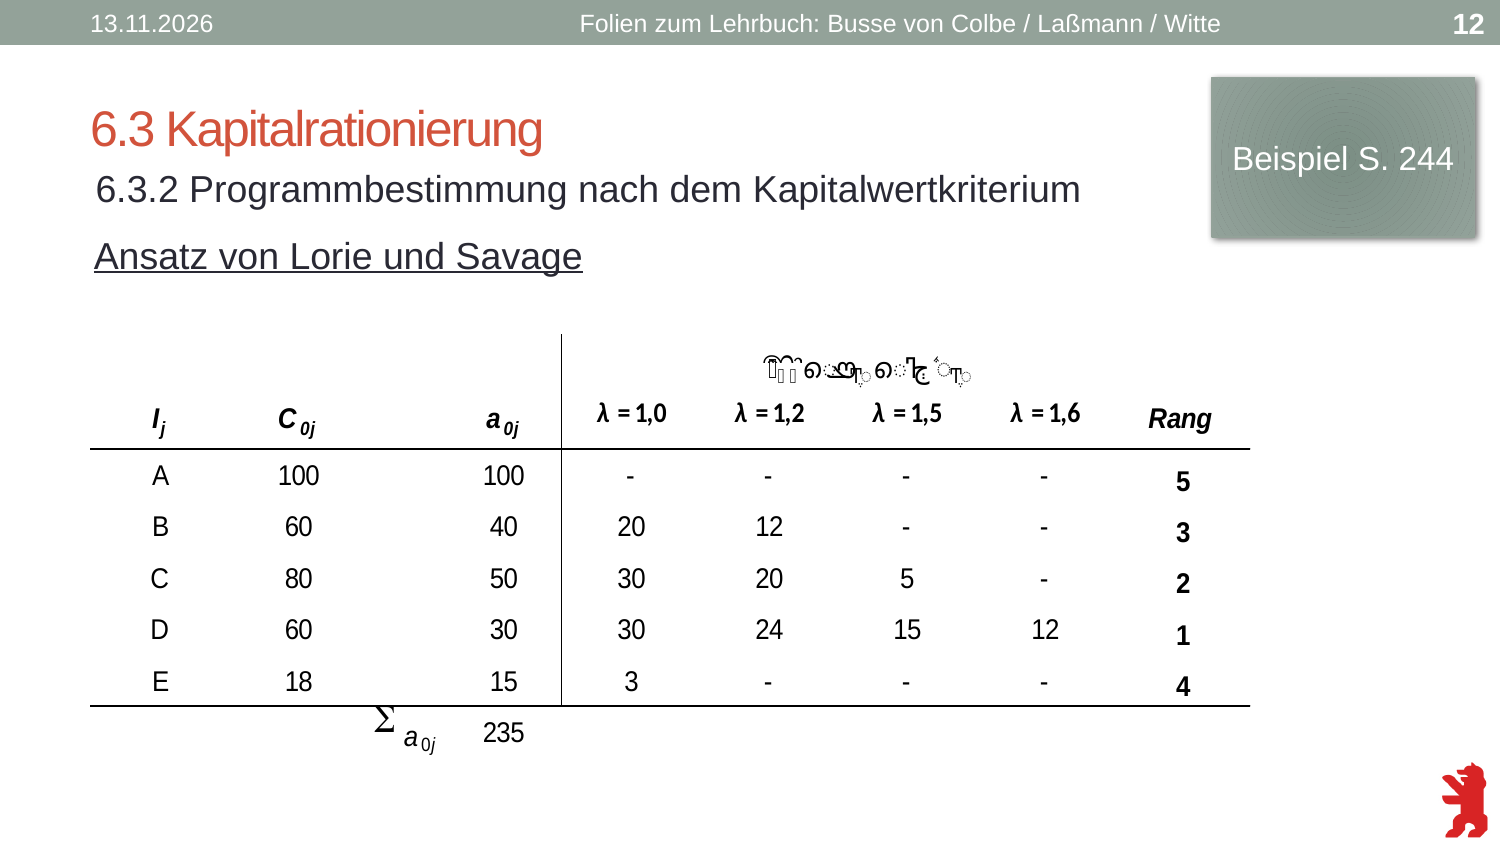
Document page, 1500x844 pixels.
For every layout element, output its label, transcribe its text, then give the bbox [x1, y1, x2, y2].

title 6.3 Kapitalrationierung [75, 65, 1425, 188]
picture [89, 333, 1253, 761]
text_box Ansatz von Lorie und Savage [79, 224, 598, 284]
text_box 6.3.2 Programmbestimmung nach dem Kapitalwertkriterium [80, 157, 1097, 217]
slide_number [75, 2, 550, 43]
slide_number 12 [1325, 2, 1500, 43]
text_box Beispiel S. 244 [1211, 77, 1475, 238]
footer Folien zum Lehrbuch: Busse von Colbe / Laßmann / Witte [562, 2, 1238, 43]
picture [1434, 760, 1500, 844]
